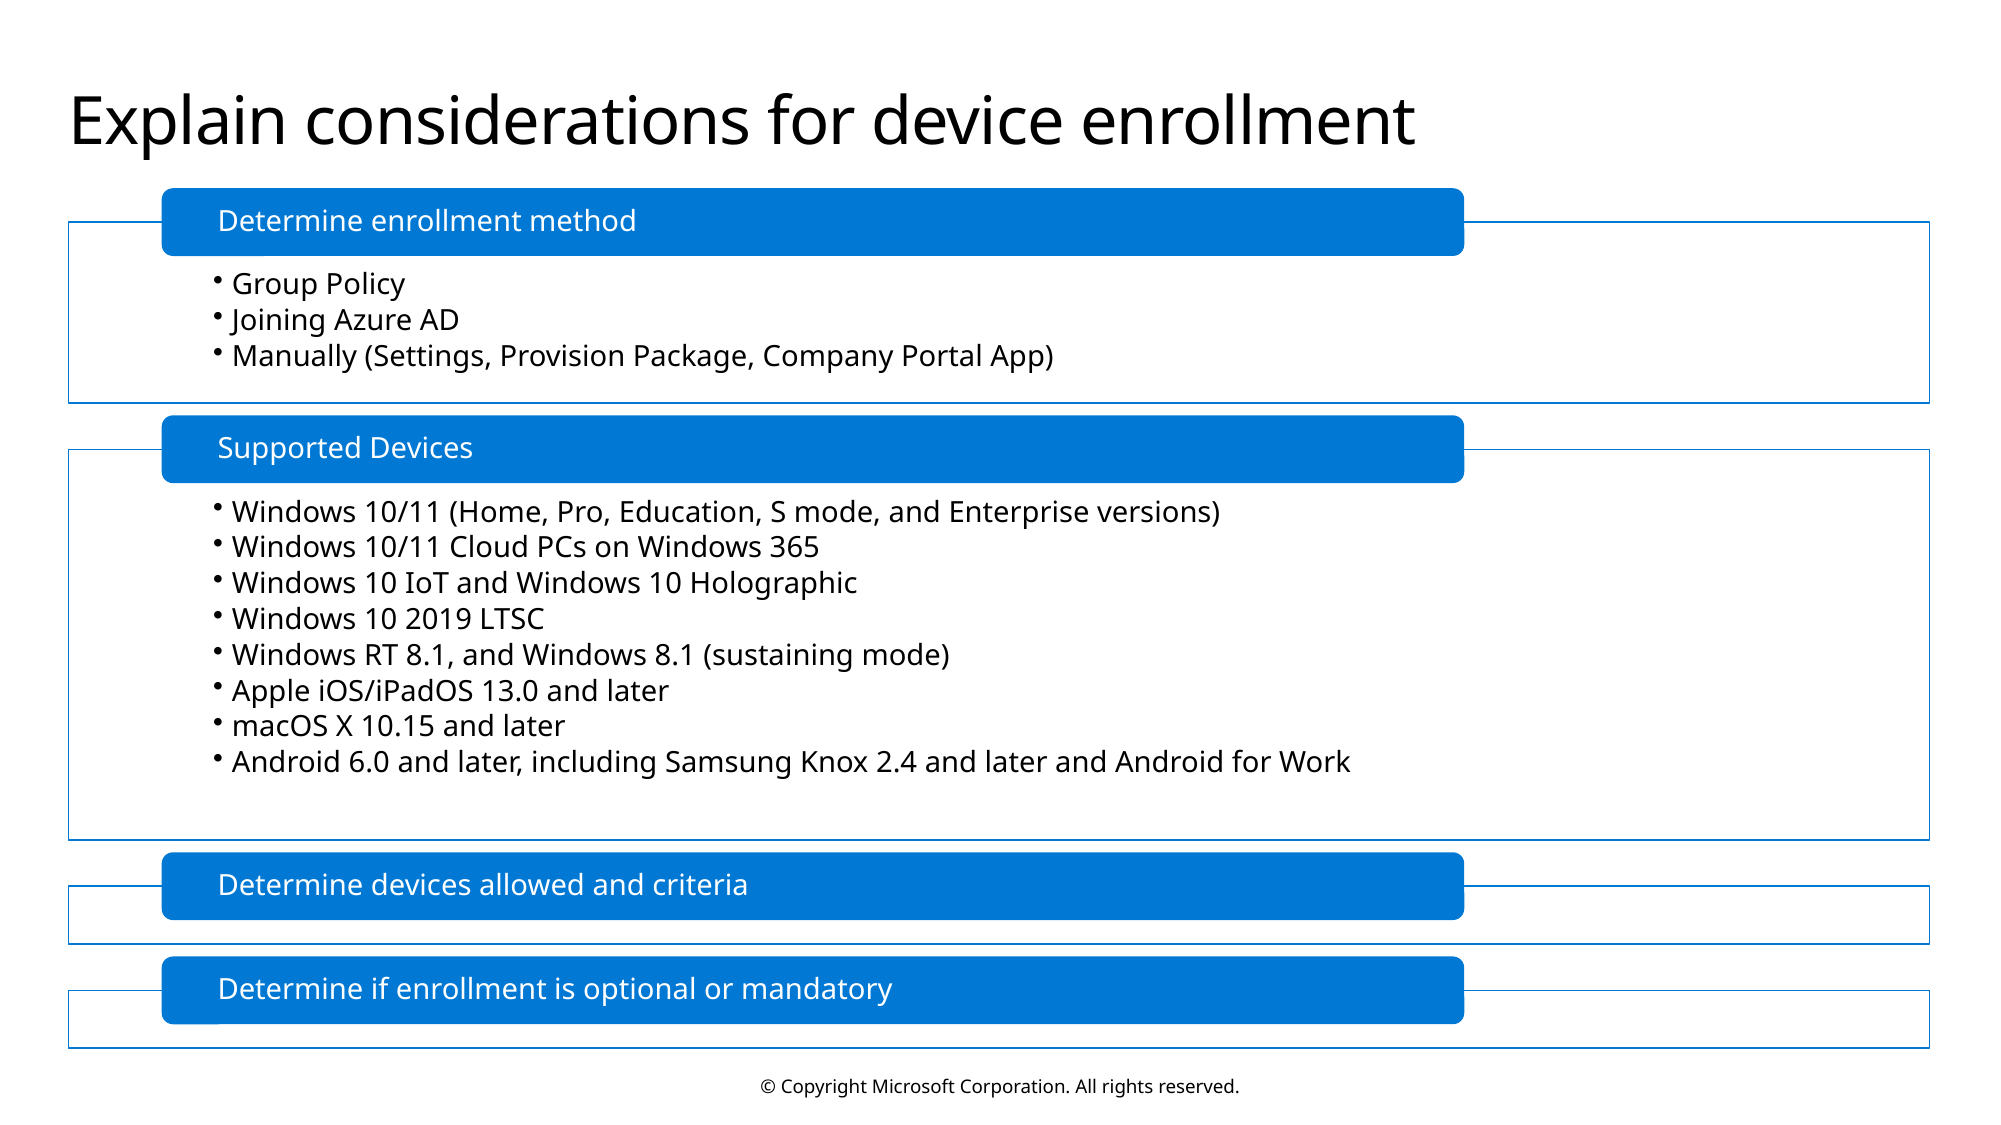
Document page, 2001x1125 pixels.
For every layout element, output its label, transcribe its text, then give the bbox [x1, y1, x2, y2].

title Explain considerations for device enrollment [68, 72, 1930, 183]
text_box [68, 183, 1930, 1053]
